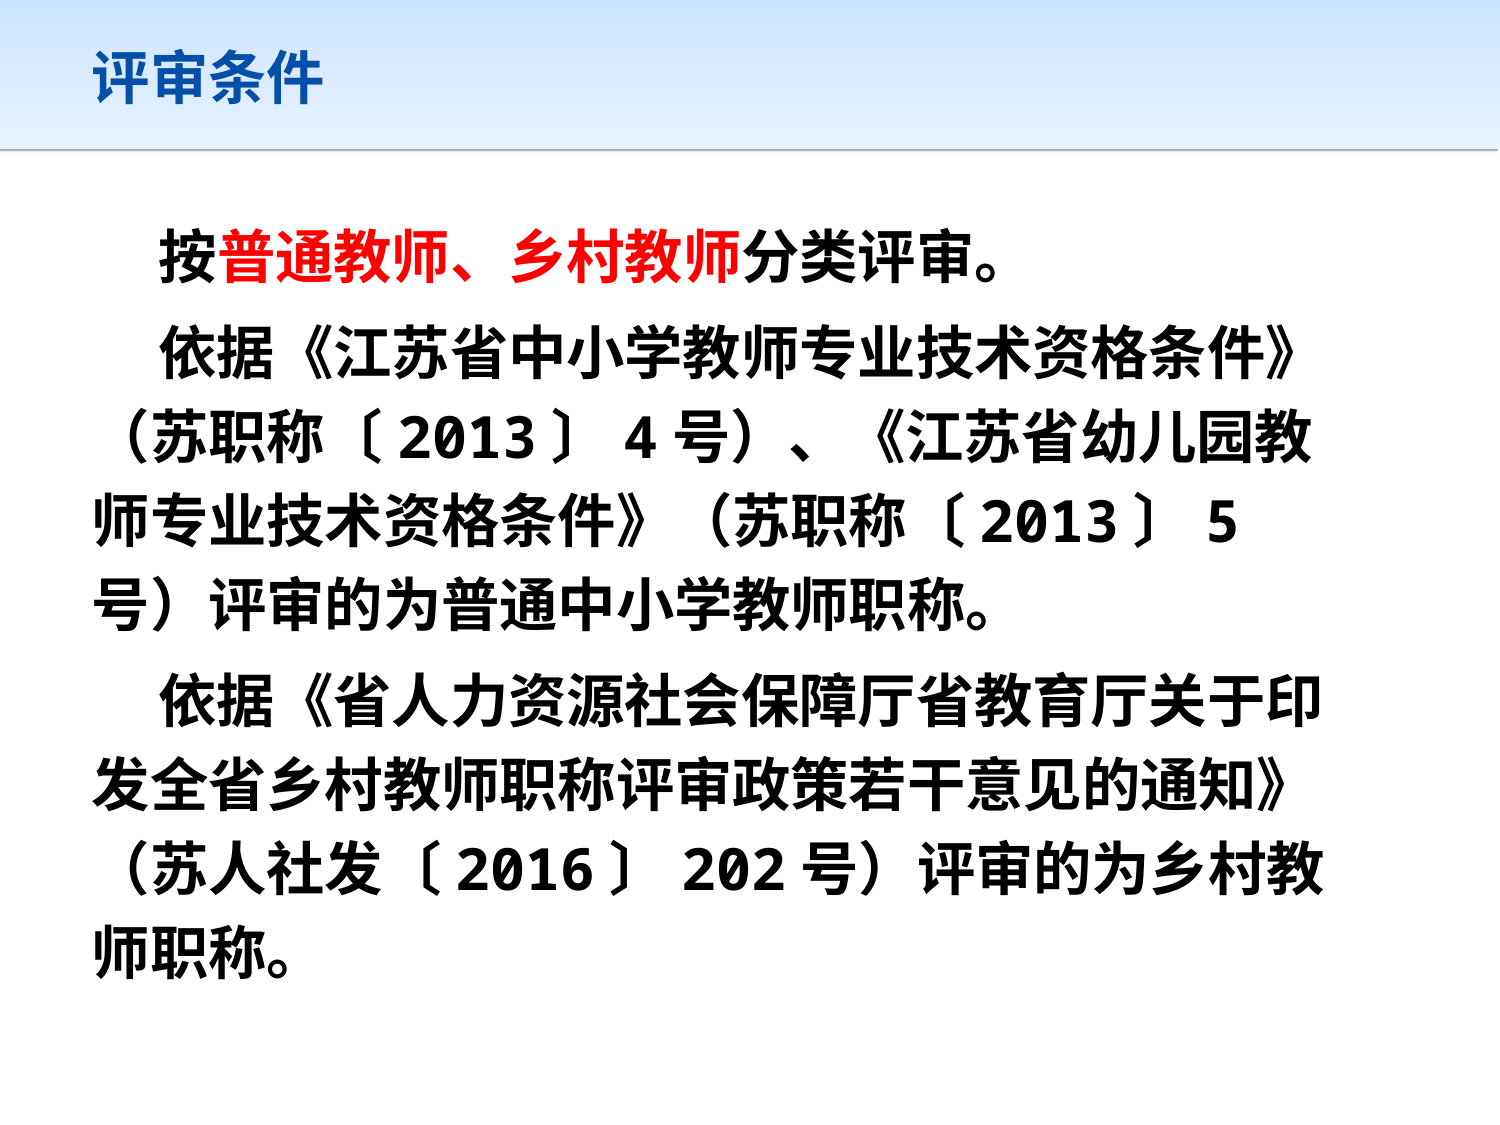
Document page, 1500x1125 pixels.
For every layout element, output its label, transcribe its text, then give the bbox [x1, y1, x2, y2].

list 按普通教师、乡村教师分类评审。 依据《江苏省中小学教师专业技术资格条件》（苏职称〔2013〕4号）、《江苏省幼儿园教师专业技术资格条件》（苏职称〔2013〕5号）评审的为普通中小学教师职称。 依据《省人力资源社会保障厅省教育厅关于印发全省乡村教师职称评审政策若干意见的通知》（苏人社发〔2016〕202号）评审的为乡村教师职称。 [76, 198, 1372, 1010]
title 评审条件 [76, 23, 1424, 131]
